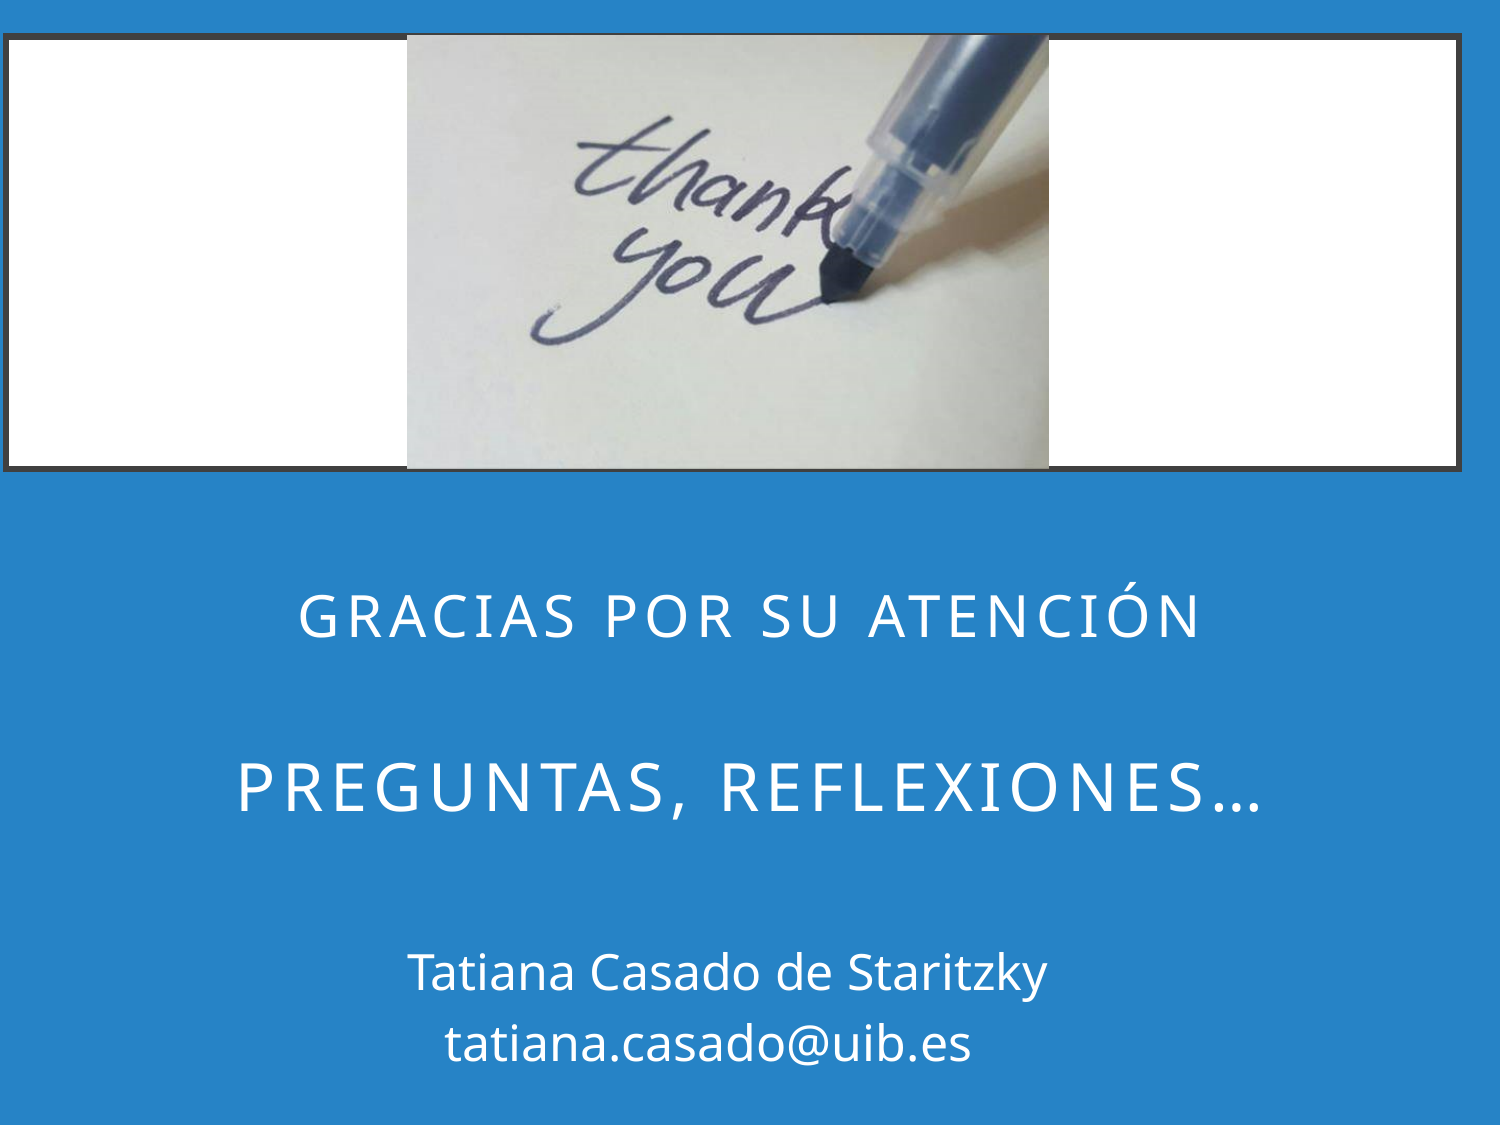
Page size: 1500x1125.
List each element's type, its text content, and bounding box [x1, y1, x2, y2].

text_box tatiana.casado@uib.es [0, 1003, 1459, 1115]
text_box Gracias por su atención Preguntas, reflexiones… [0, 515, 1500, 846]
text_box [206, 999, 1282, 1003]
subtitle Tatiana Casado de Staritzky [0, 933, 1478, 1045]
title [3, 33, 1462, 472]
picture [407, 35, 1049, 469]
